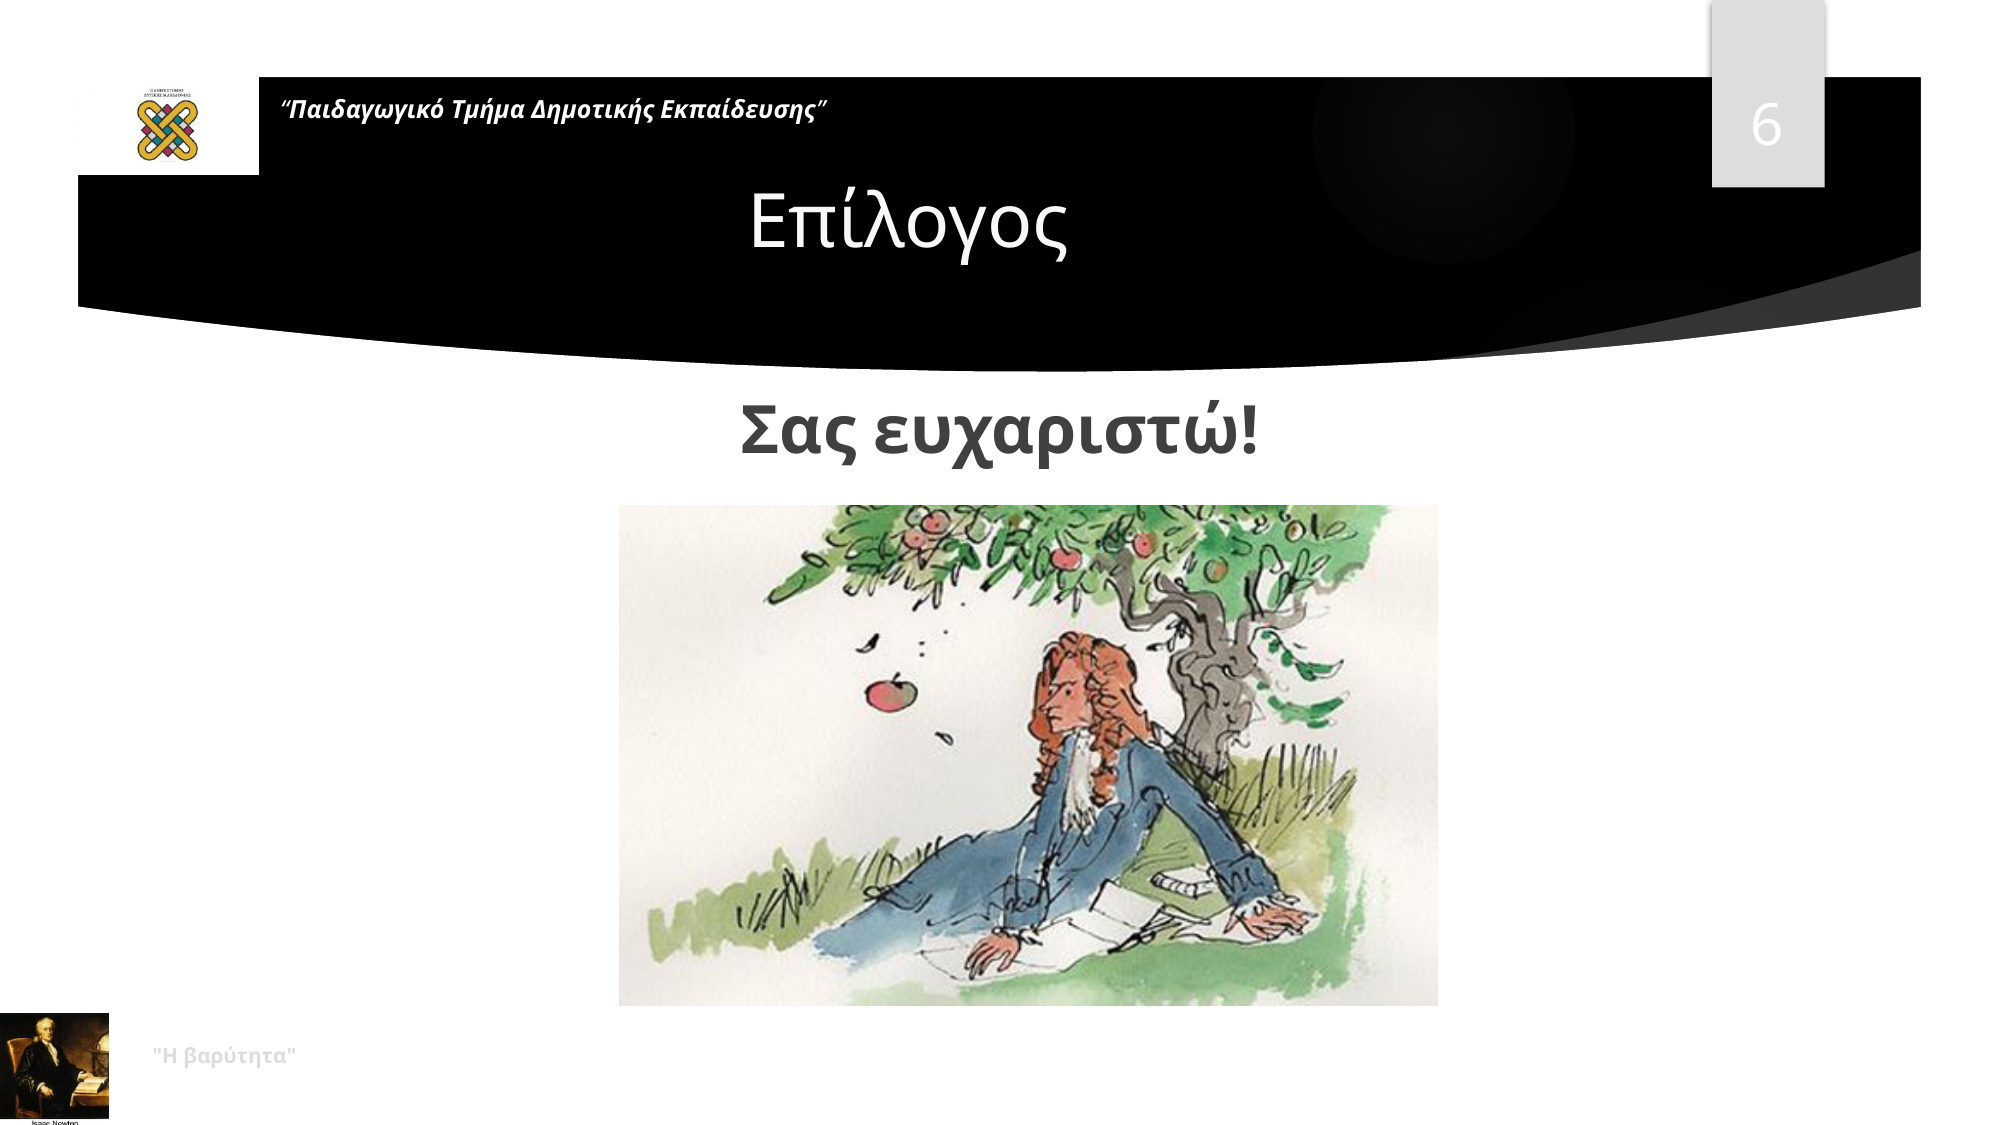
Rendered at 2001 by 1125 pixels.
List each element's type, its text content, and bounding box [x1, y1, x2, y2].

title Επίλογος [189, 159, 1627, 276]
footer "Η βαρύτητα" [137, 1024, 827, 1085]
picture [619, 505, 1439, 1007]
slide_number 6 [1698, 48, 1836, 175]
picture [0, 1013, 109, 1125]
list Σας ευχαριστώ! [137, 313, 1863, 1028]
picture [75, 74, 259, 175]
